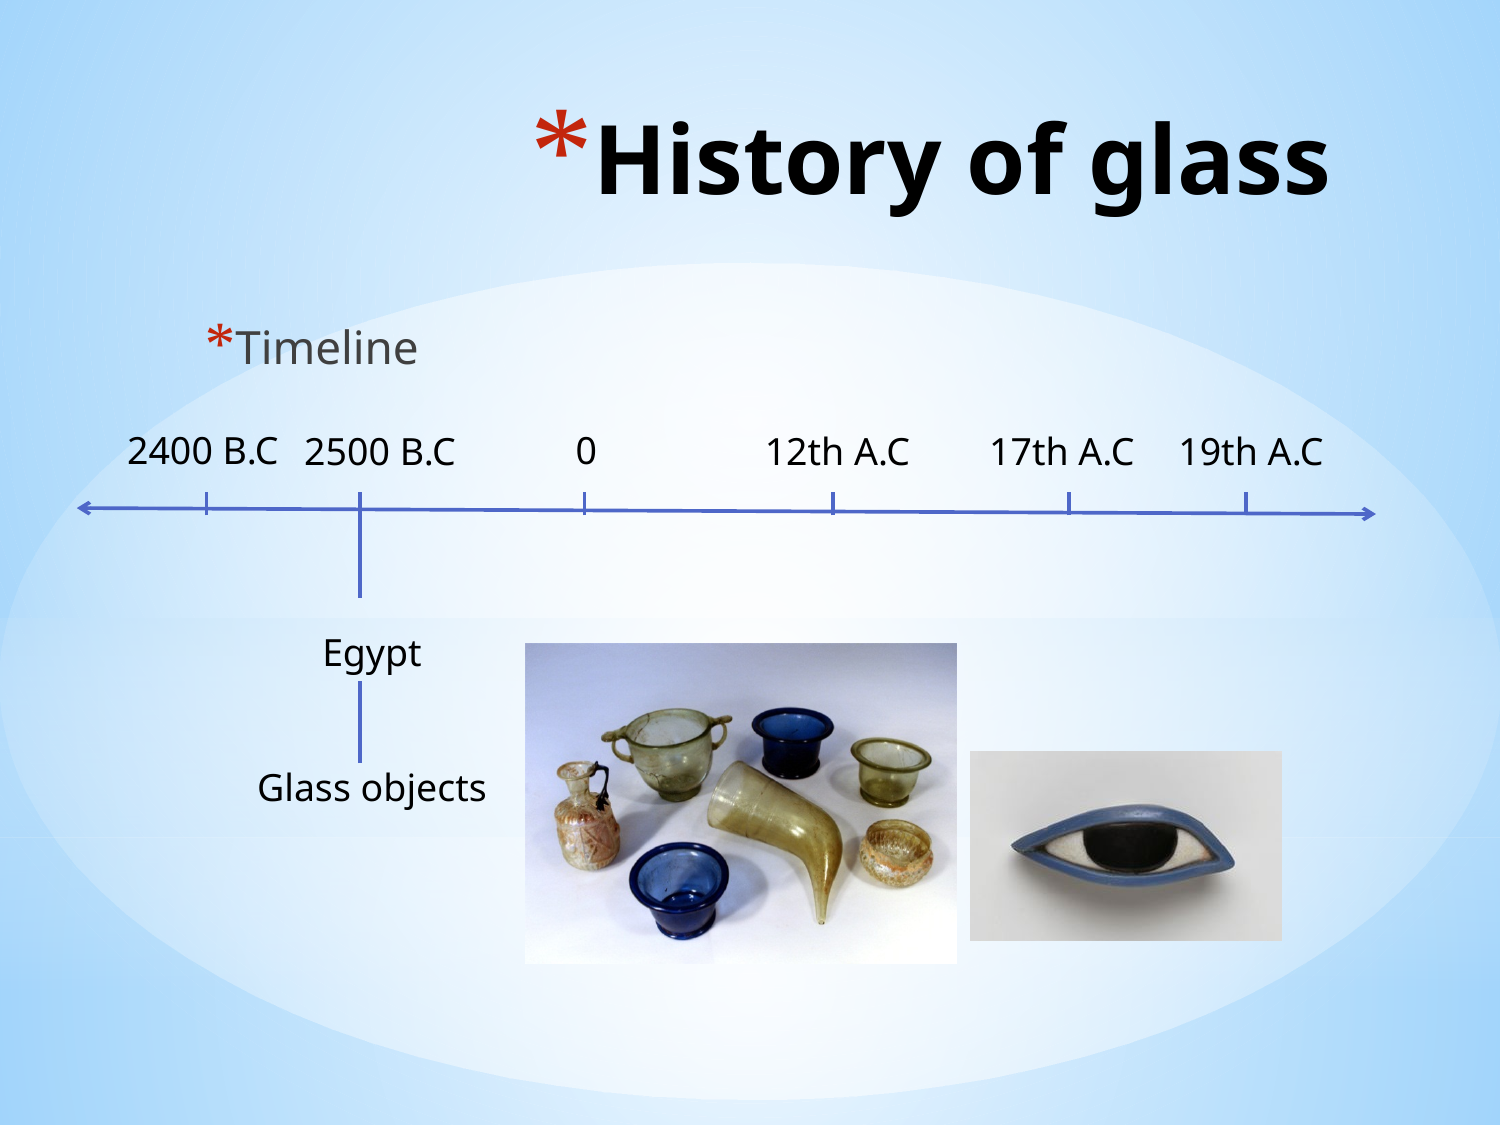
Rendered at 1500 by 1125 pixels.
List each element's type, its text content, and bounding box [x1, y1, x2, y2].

text_box 0 [560, 419, 750, 479]
text_box 2500 B.C [289, 420, 479, 481]
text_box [211, 507, 354, 515]
text_box 17th A.C [974, 420, 1164, 481]
text_box Timeline [183, 311, 561, 421]
text_box Egypt Glass objects [218, 621, 526, 817]
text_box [1073, 507, 1241, 515]
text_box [589, 507, 827, 515]
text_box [76, 507, 201, 515]
picture [525, 643, 958, 965]
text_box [1251, 507, 1377, 515]
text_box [837, 507, 1063, 515]
text_box 12th A.C [750, 420, 939, 481]
text_box 19th A.C [1164, 420, 1353, 481]
picture [970, 751, 1282, 941]
text_box 2400 B.C [112, 419, 302, 479]
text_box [366, 507, 579, 515]
title History of glass [277, 91, 1346, 279]
